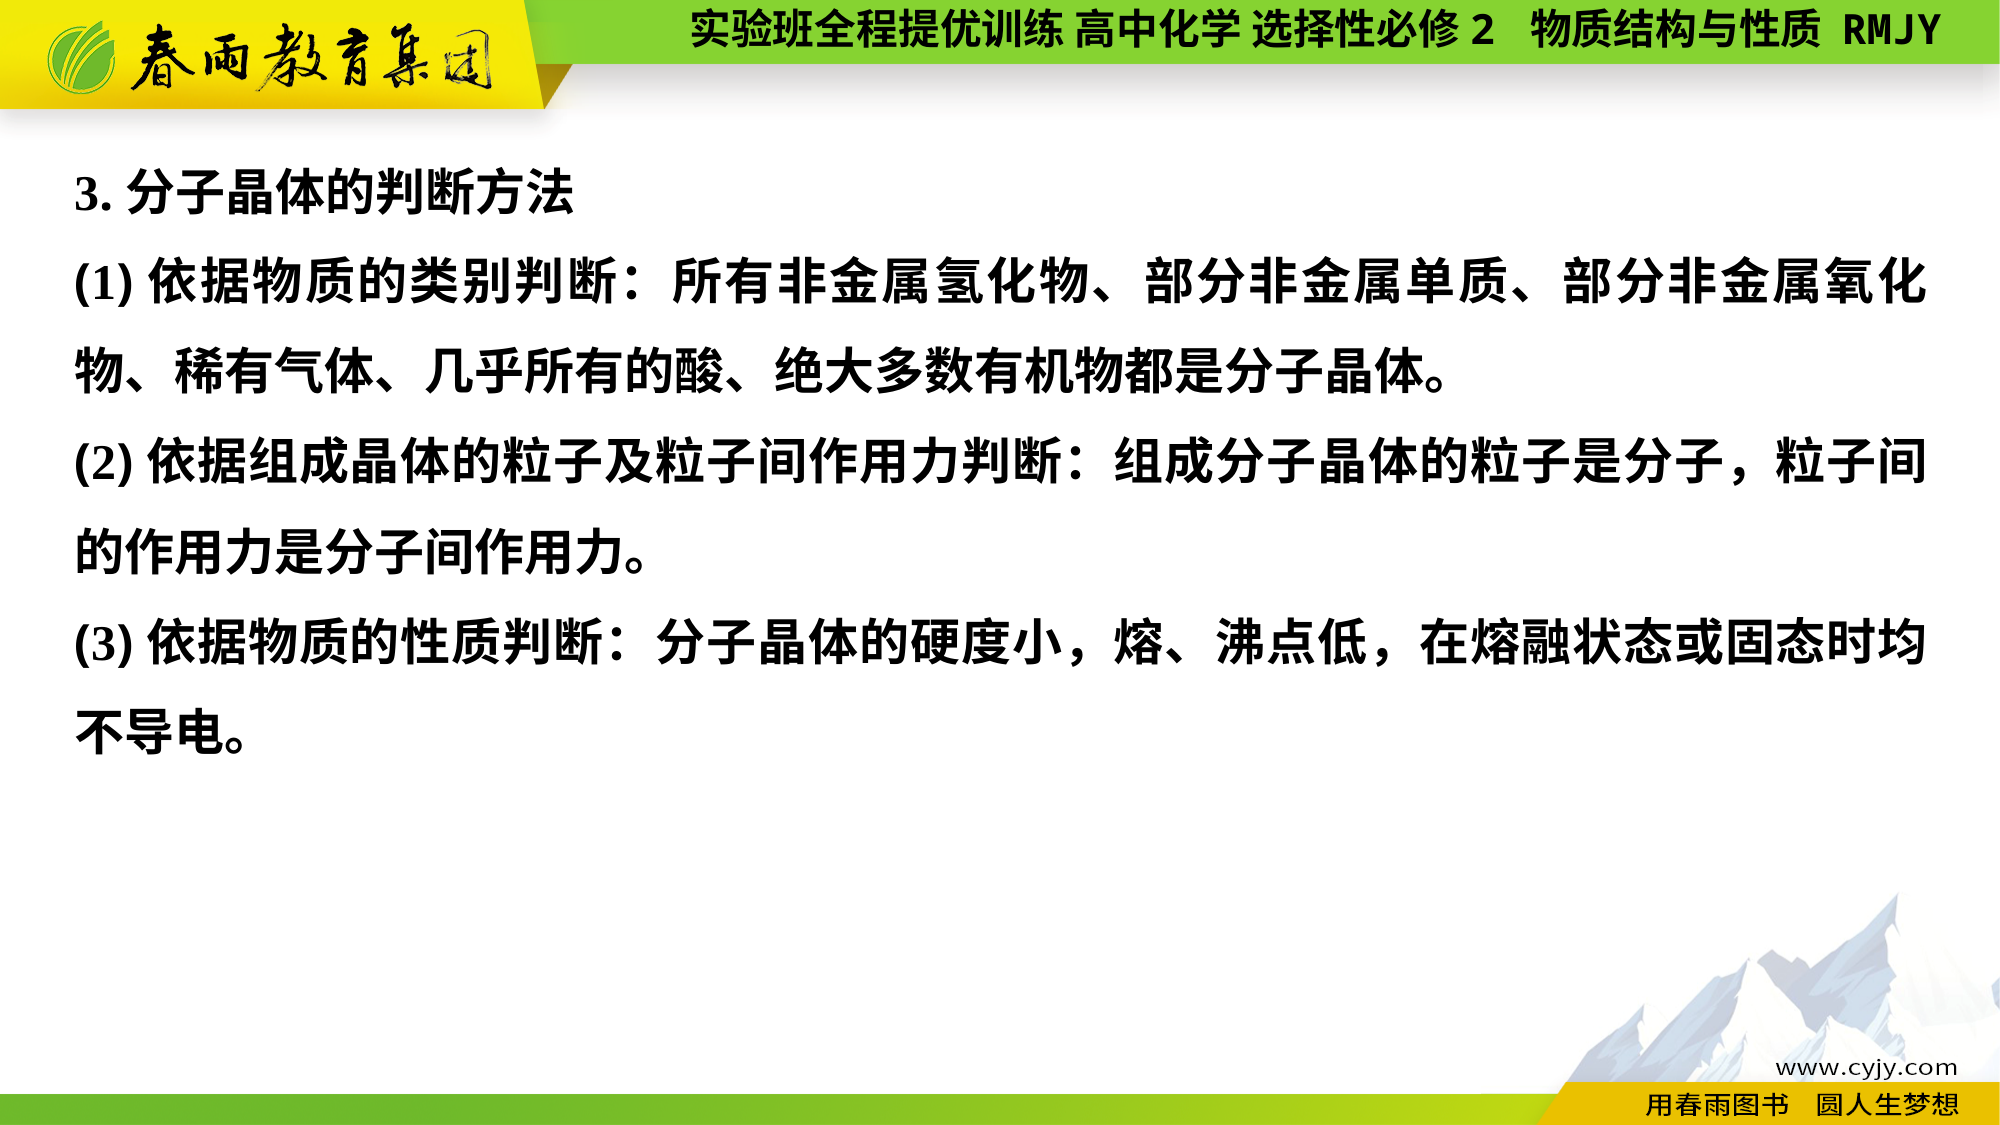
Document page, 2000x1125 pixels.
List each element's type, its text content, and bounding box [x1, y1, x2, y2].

list 3.分子晶体的判断方法 (1)依据物质的类别判断：所有非金属氢化物、部分非金属单质、部分非金属氧化物、稀有气体、几乎所有的酸、绝大多数有机物都是分子晶体。 (2)依据组成晶体的粒子及粒子间作用力判断：组成分子晶体的粒子是分子，粒子间的作用力是分子间作用力。 (3)依据物质的性质判断：分子晶体的硬度小，熔、沸点低，在熔融状态或固态时均不导电。 [59, 122, 1944, 763]
picture [0, 0, 2000, 1125]
